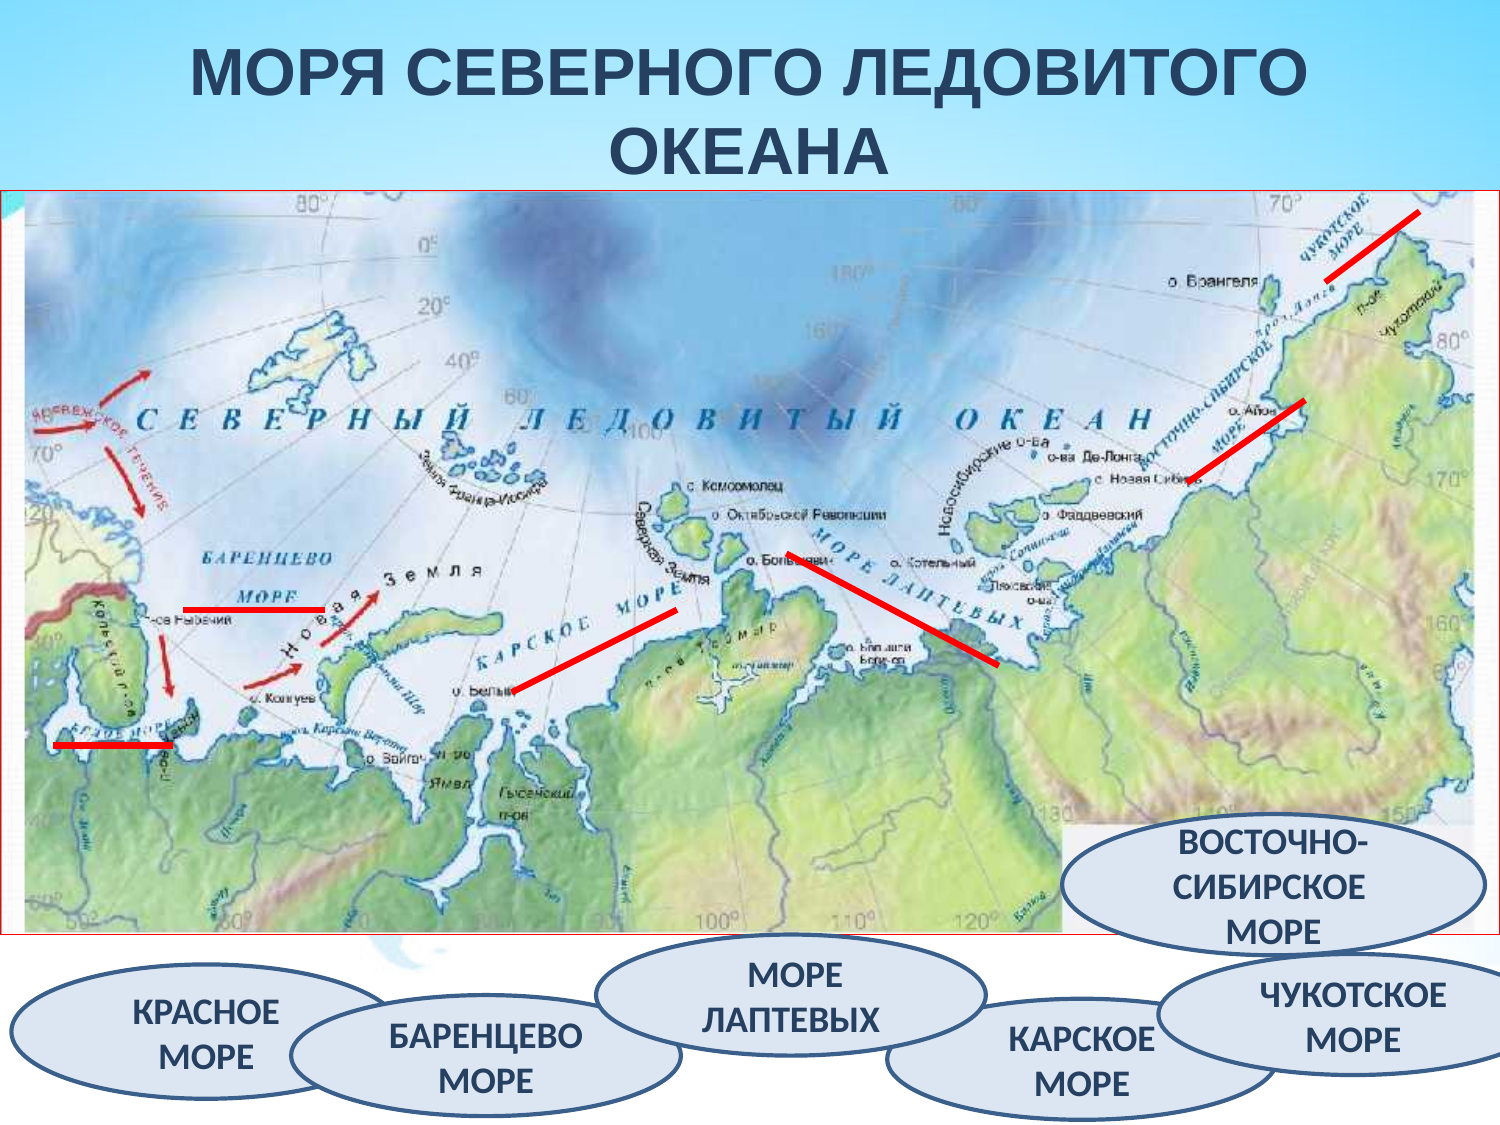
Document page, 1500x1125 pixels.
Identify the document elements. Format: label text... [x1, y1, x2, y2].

picture [0, 0, 1500, 1125]
text_box БАРЕНЦЕВО МОРЕ [288, 992, 683, 1119]
text_box КРАСНОЕ МОРЕ [9, 962, 384, 1101]
title МОРЯ СЕВЕРНОГО ЛЕДОВИТОГО ОКЕАНА [75, 14, 1425, 188]
text_box КАРСКОЕ МОРЕ [885, 996, 1275, 1122]
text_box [511, 609, 678, 693]
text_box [785, 553, 1000, 666]
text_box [1324, 211, 1420, 283]
text_box МОРЕ ЛАПТЕВЫХ [593, 944, 988, 1058]
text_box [1186, 399, 1306, 483]
text_box ЧУКОТСКОЕ МОРЕ [1156, 951, 1500, 1078]
text_box ВОСТОЧНО-СИБИРСКОЕ МОРЕ [1149, 944, 1398, 958]
